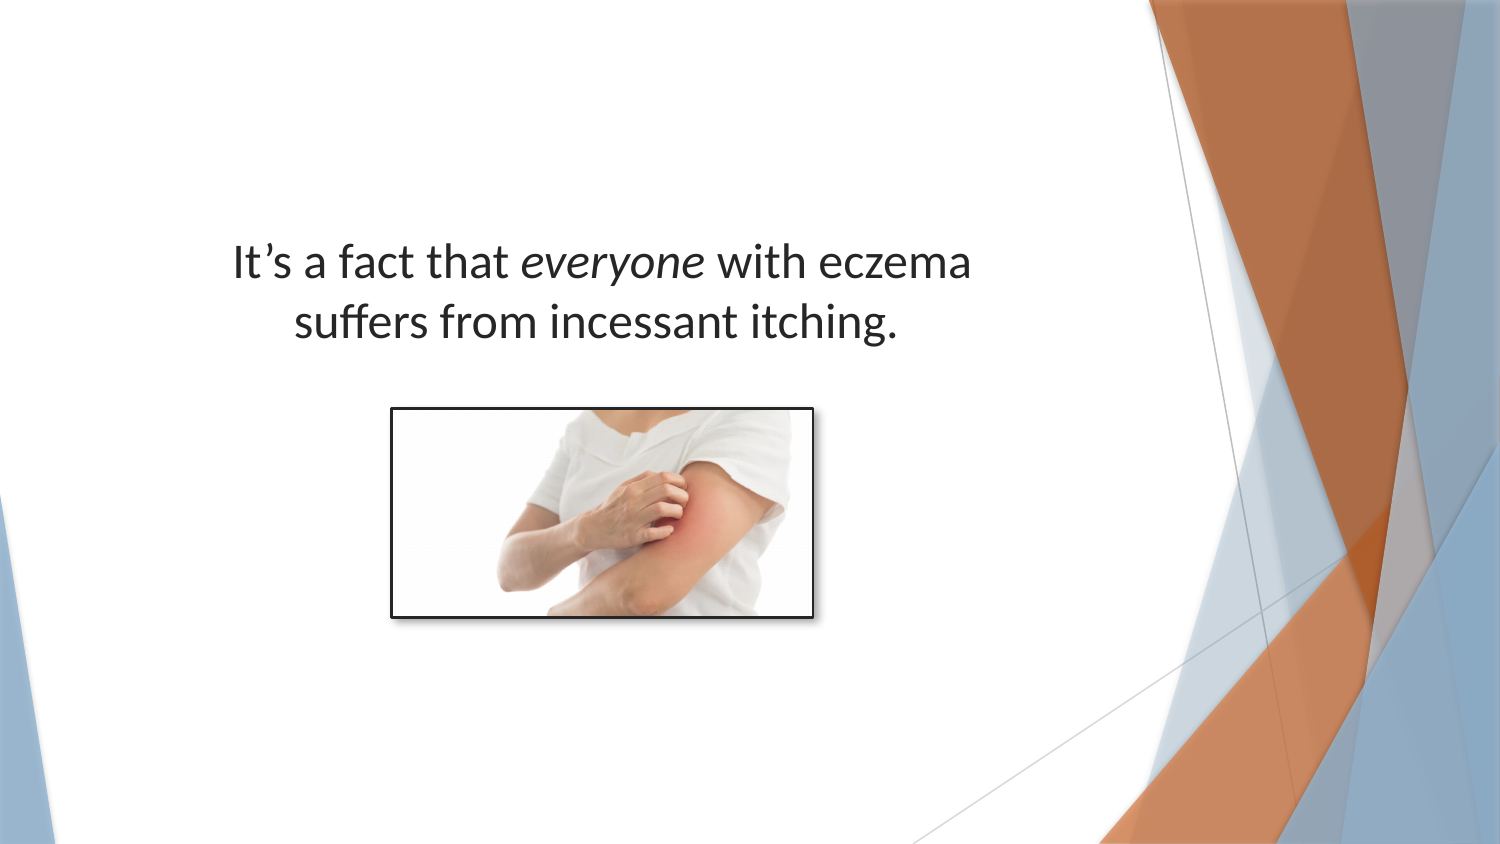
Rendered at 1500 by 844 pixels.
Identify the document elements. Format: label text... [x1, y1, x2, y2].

list It’s a fact that everyone with eczema suffers from incessant itching. [206, 221, 998, 375]
picture [392, 409, 813, 617]
